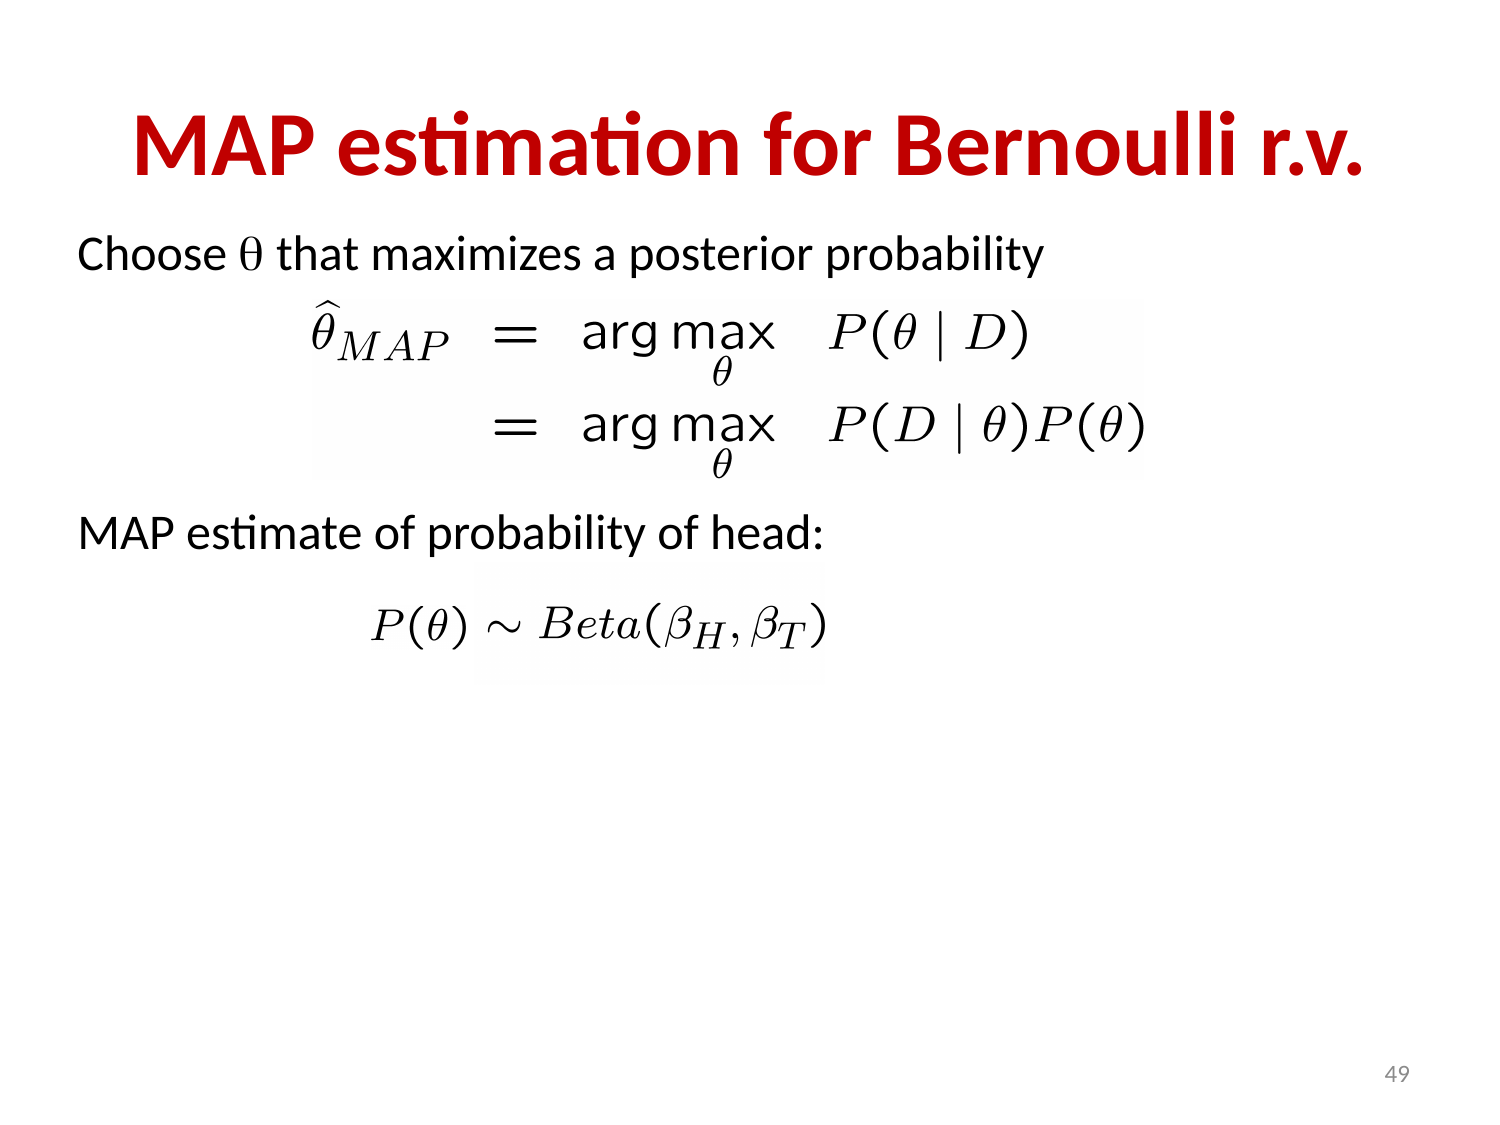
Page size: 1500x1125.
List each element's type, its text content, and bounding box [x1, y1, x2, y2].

text_box Choose  that maximizes a posterior probability MAP estimate of probability of head: [62, 212, 1463, 1075]
title MAP estimation for Bernoulli r.v. [75, 45, 1425, 212]
slide_number 49 [1074, 1075, 1425, 1103]
picture [474, 562, 826, 685]
picture [312, 299, 1144, 480]
picture [370, 605, 466, 650]
